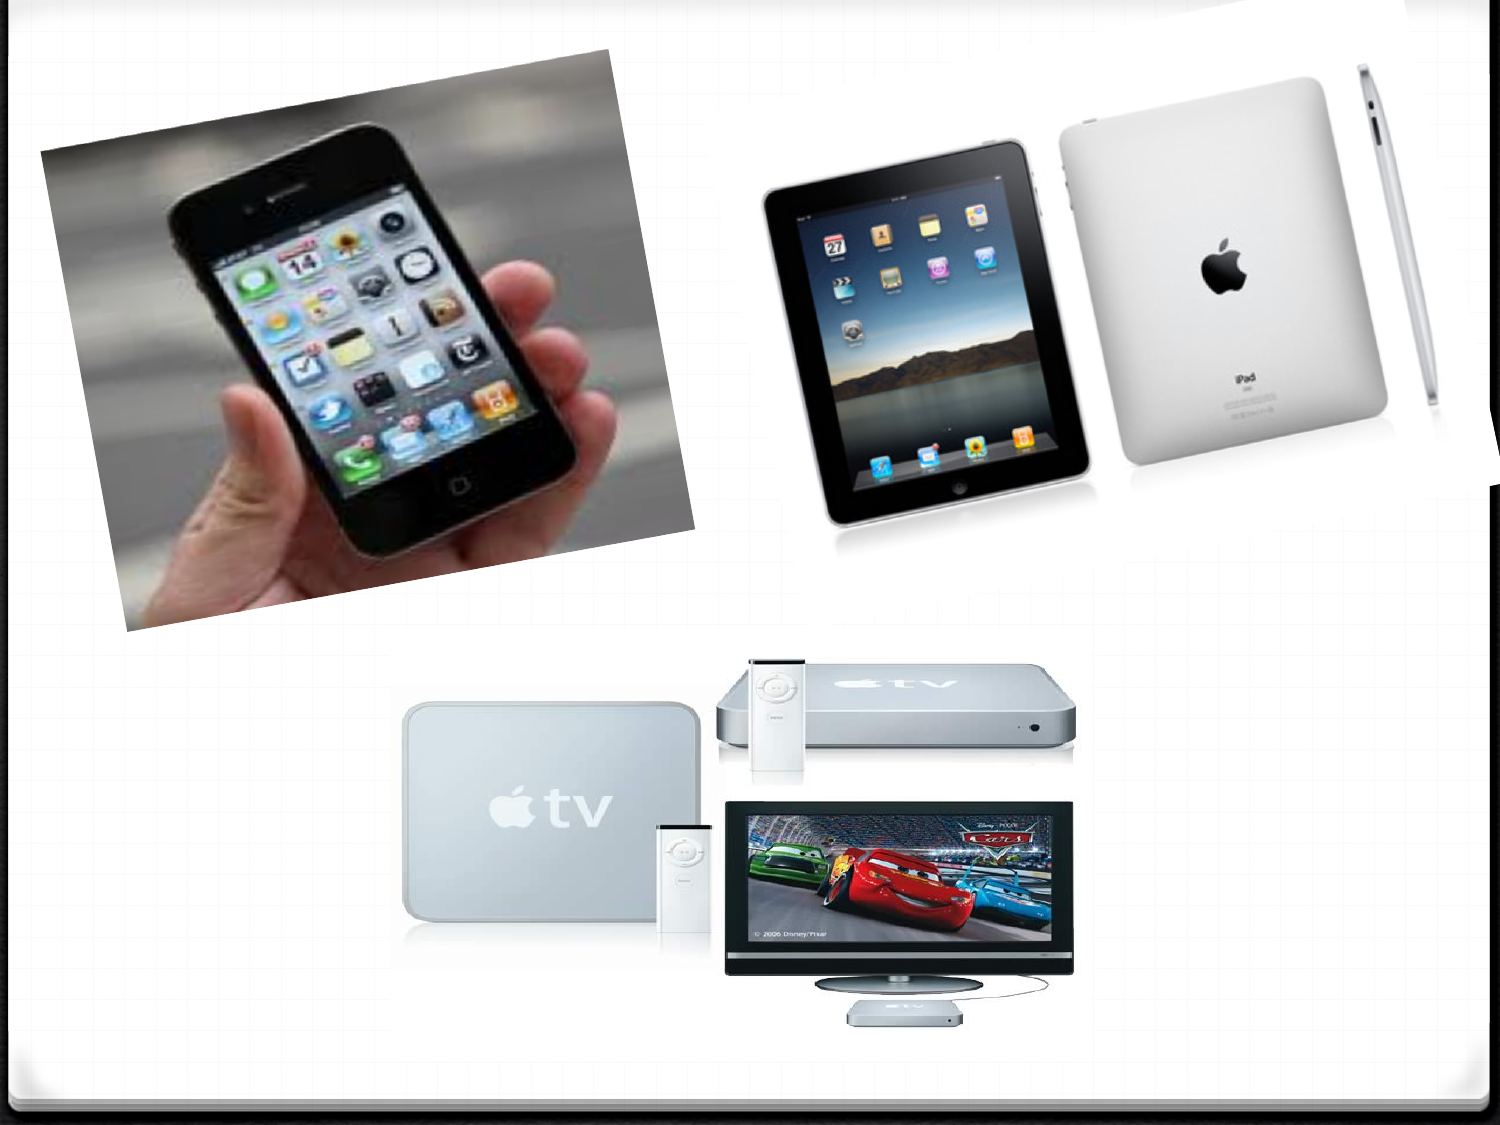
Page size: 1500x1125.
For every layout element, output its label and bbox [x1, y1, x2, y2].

text_box [1479, 0, 1500, 156]
picture [0, 0, 1500, 1125]
